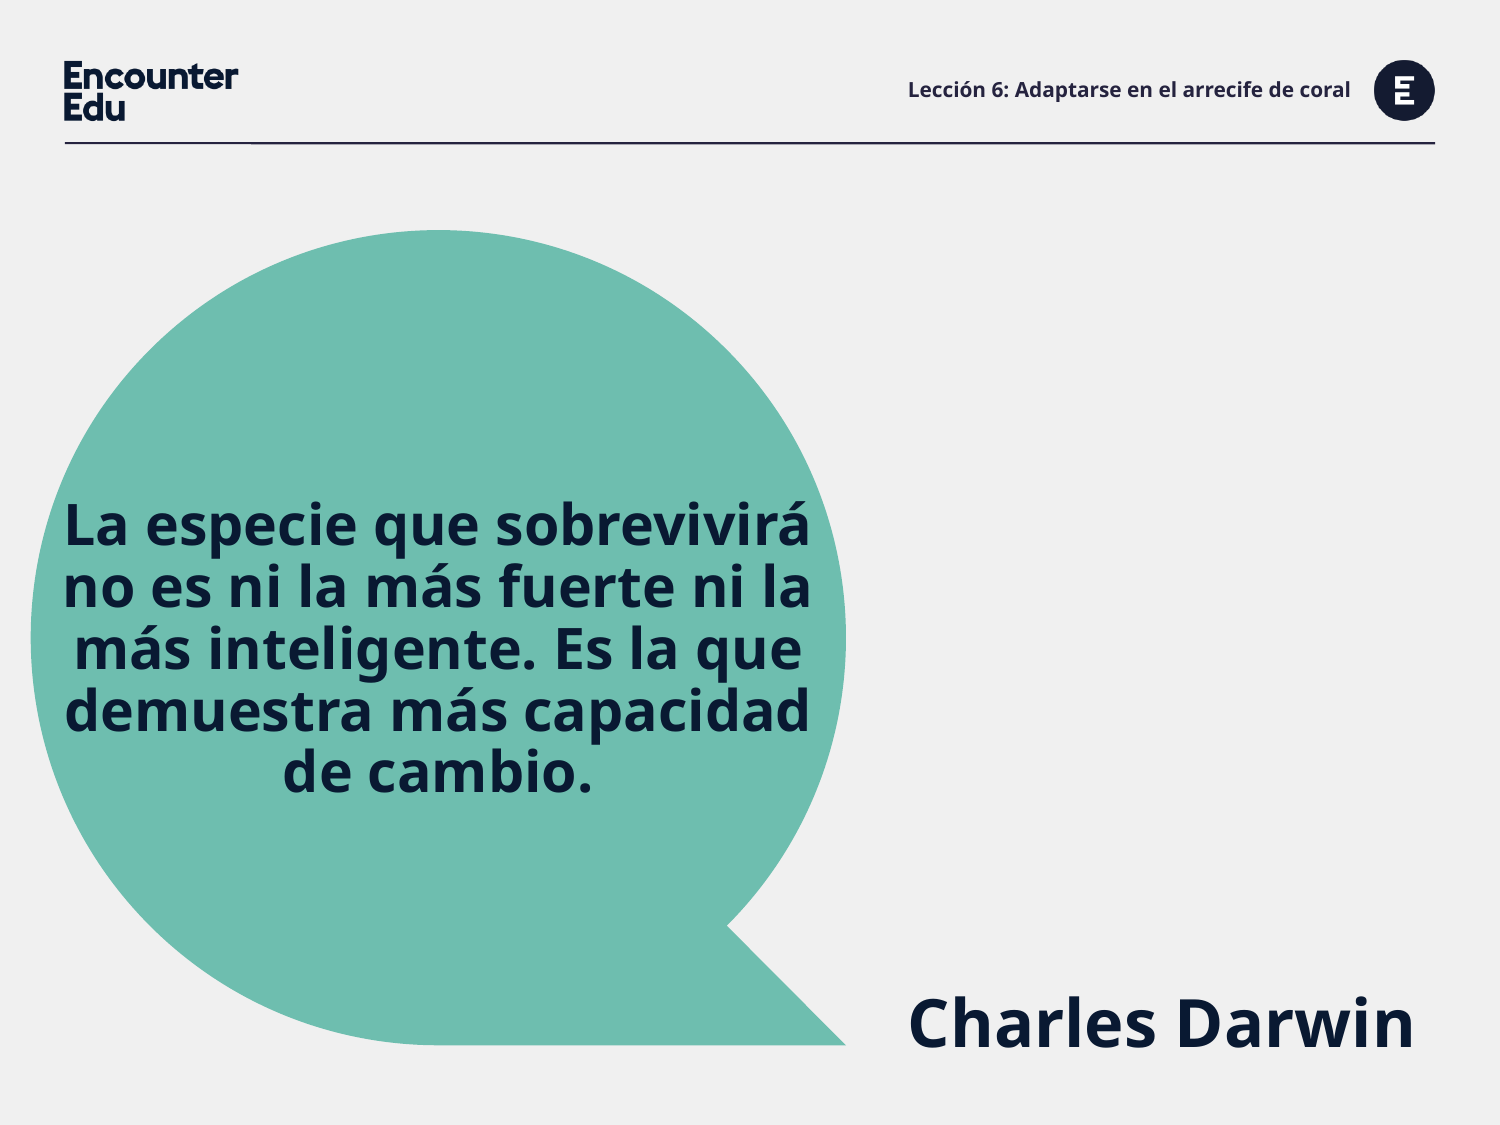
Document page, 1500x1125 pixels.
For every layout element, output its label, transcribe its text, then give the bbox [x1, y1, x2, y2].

picture [60, 59, 243, 122]
title Lección 6: Adaptarse en el arrecife de coral [749, 67, 1359, 114]
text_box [30, 229, 847, 1059]
text_box Charles Darwin [893, 973, 1500, 1125]
picture [1372, 58, 1436, 122]
